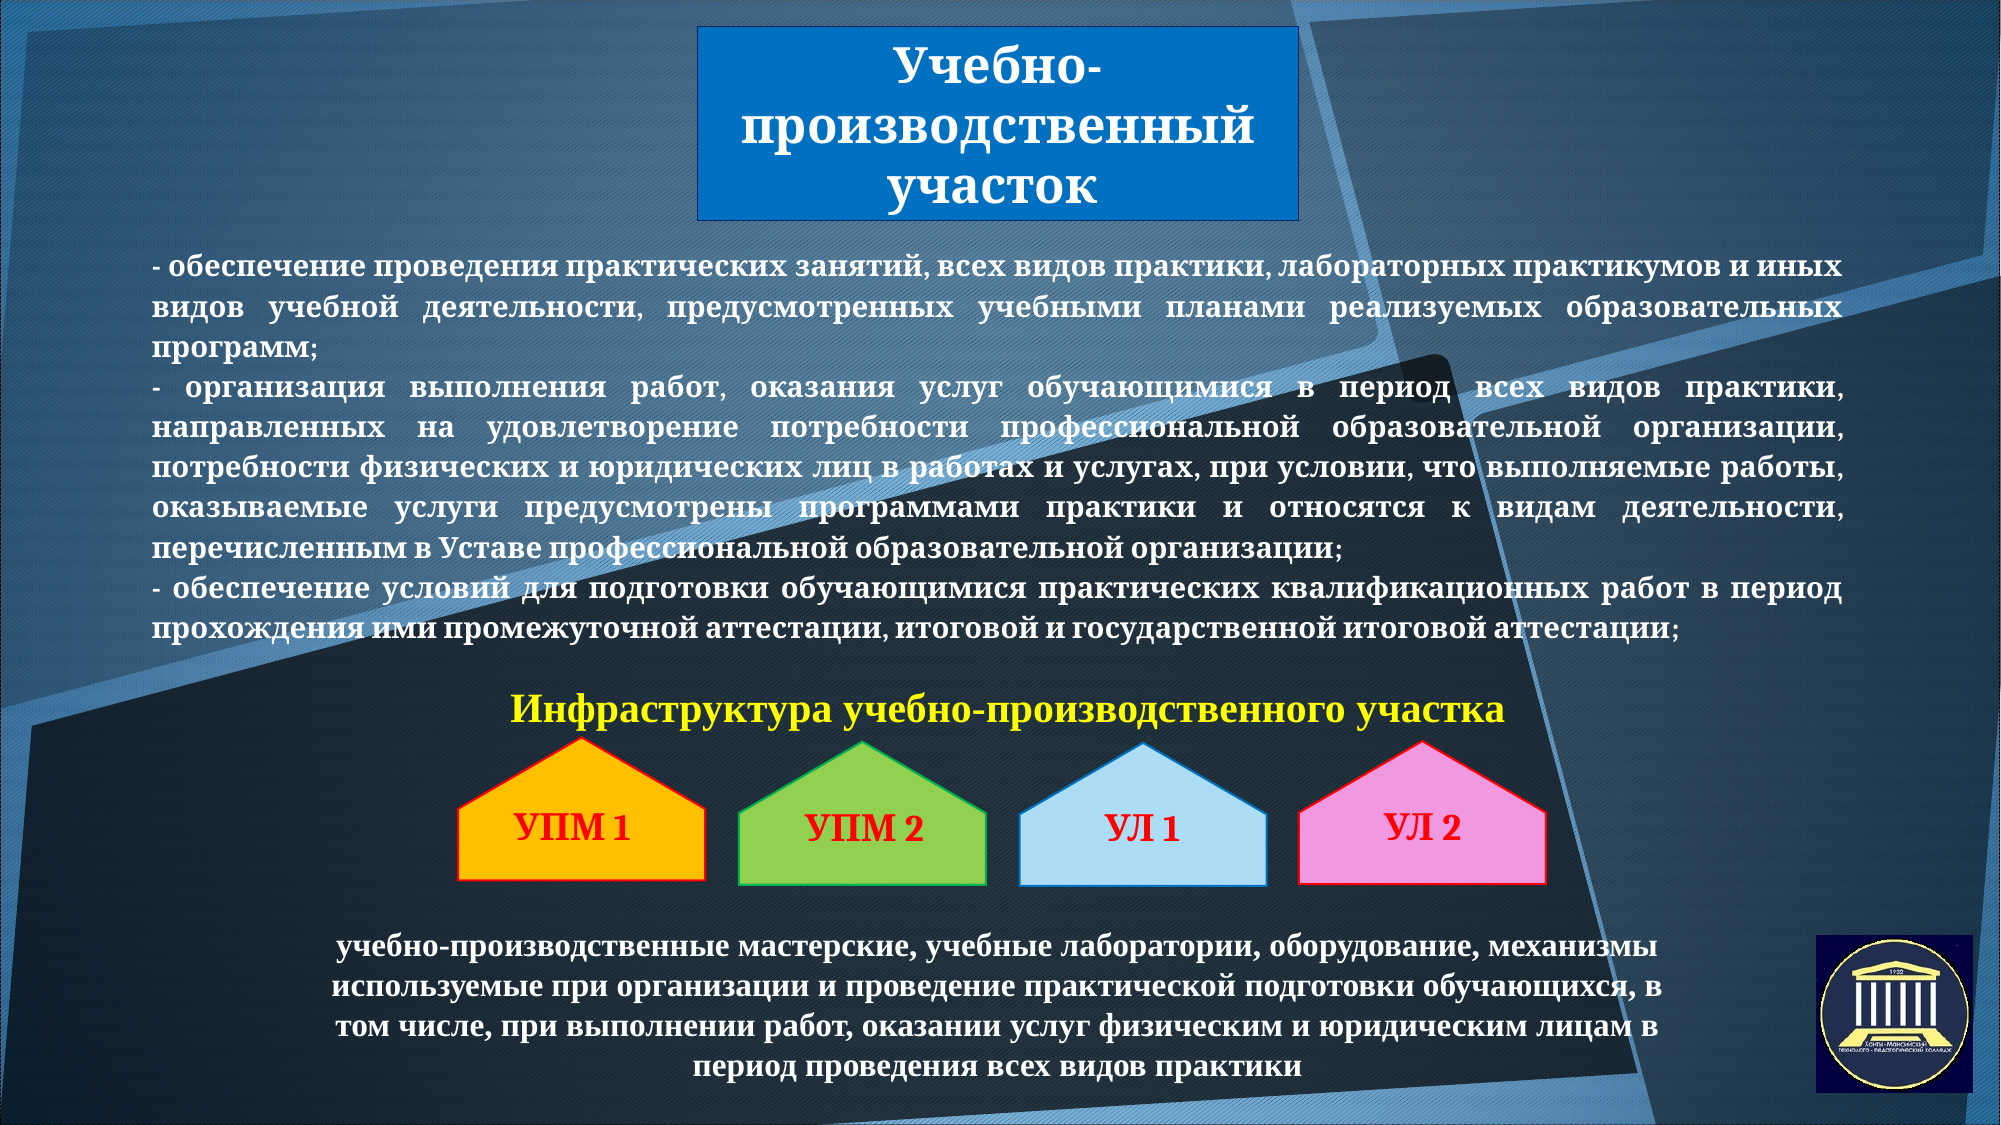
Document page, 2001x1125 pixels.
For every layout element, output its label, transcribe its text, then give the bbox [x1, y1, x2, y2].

text_box Инфраструктура учебно-производственного участка [420, 665, 1551, 738]
text_box учебно-производственные мастерские, учебные лаборатории, оборудование, механизмы используемые при организации и проведение практической подготовки обучающихся, в том числе, при выполнении работ, оказании услуг физическим и юридическим лицам в период проведения всех видов практики [310, 915, 1686, 1091]
text_box [457, 736, 707, 882]
text_box УПМ 1 [494, 795, 651, 855]
text_box Учебно-производственный участок [697, 26, 1299, 221]
text_box - обеспечение проведения практических занятий, всех видов практики, лабораторных практикумов и иных видов учебной деятельности, предусмотренных учебными планами реализуемых образовательных программ; - организация выполнения работ, оказания услуг обучающимися в период всех видов практики, направленных на удовлетворение потребности профессиональной образовательной организации, потребности физических и юридических лиц в работах и услугах, при условии, что выполняемые работы, оказываемые услуги предусмотрены программами практики и относятся к видам деятельности, перечисленным в Уставе профессиональной образовательной организации; - обеспечение условий для подготовки обучающимися практических квалификационных работ в период прохождения ими промежуточной аттестации, итоговой и государственной итоговой аттестации; [62, 235, 1859, 652]
text_box УПМ 2 [786, 796, 943, 857]
text_box УЛ 2 [1344, 795, 1501, 855]
picture [1816, 935, 1973, 1093]
text_box УЛ 1 [1064, 796, 1221, 856]
text_box [1018, 741, 1268, 887]
text_box [1297, 739, 1547, 886]
text_box [737, 740, 987, 886]
